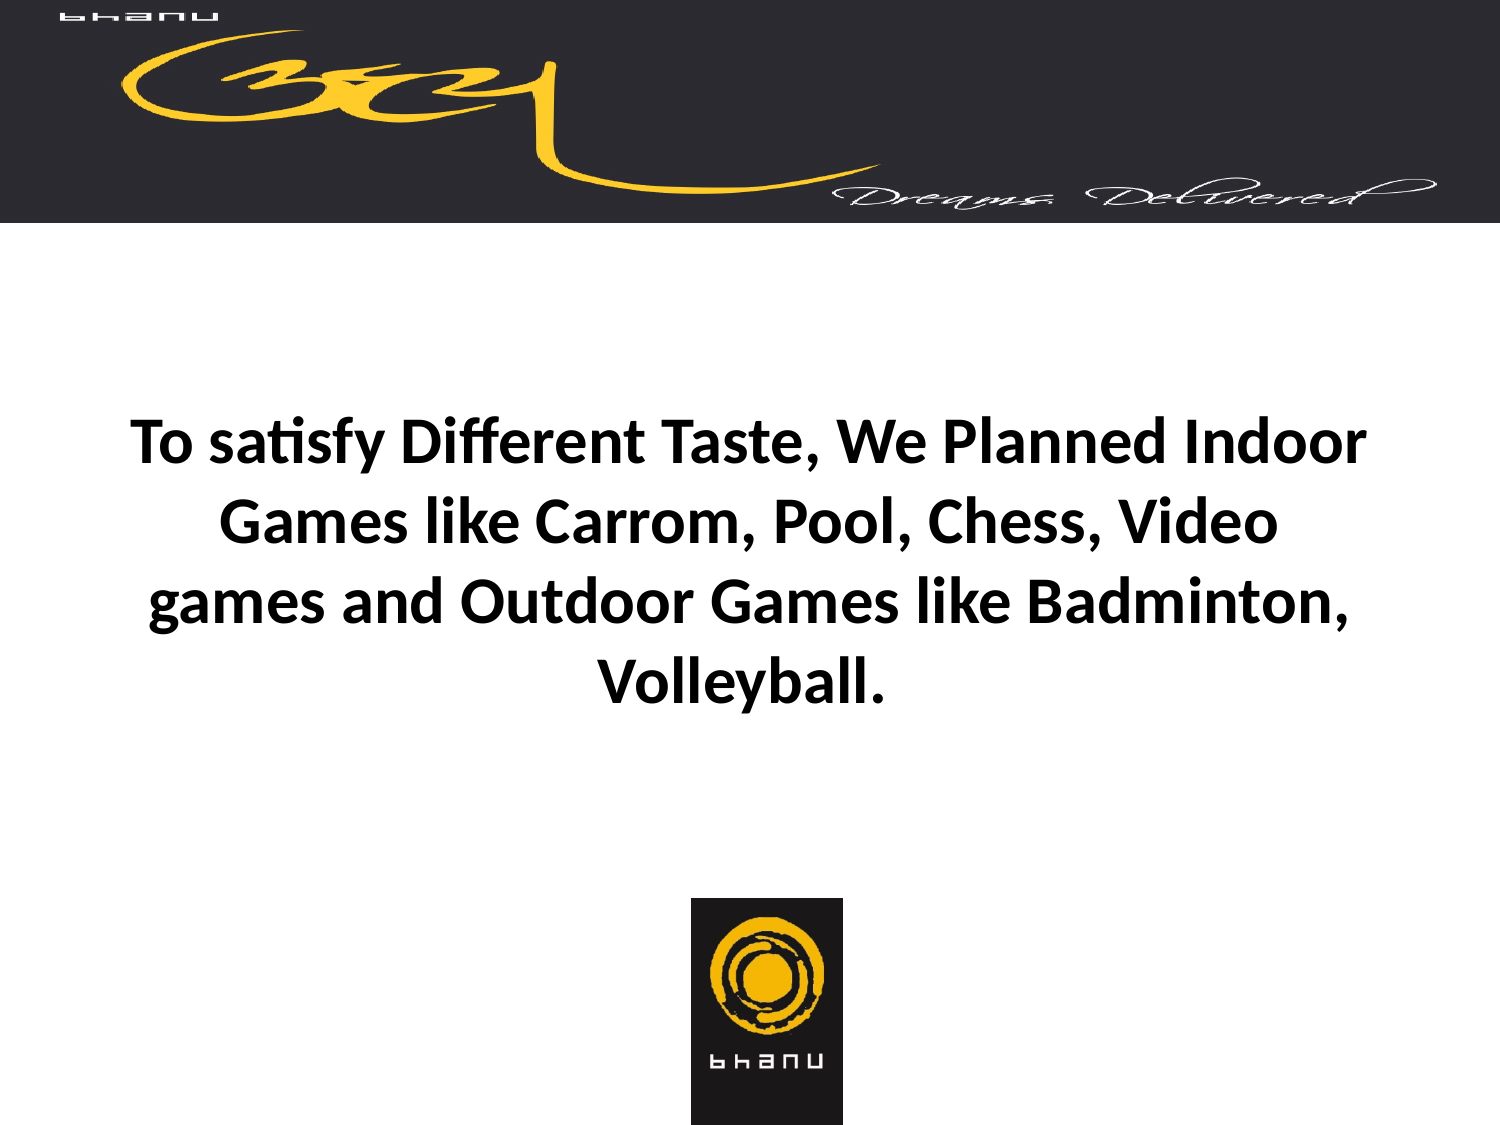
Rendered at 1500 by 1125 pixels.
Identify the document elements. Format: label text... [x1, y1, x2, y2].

title To satisfy Different Taste, We Planned Indoor Games like Carrom, Pool, Chess, Video games and Outdoor Games like Badminton, Volleyball. [112, 222, 1388, 891]
picture [0, 0, 1500, 223]
picture [691, 898, 843, 1125]
